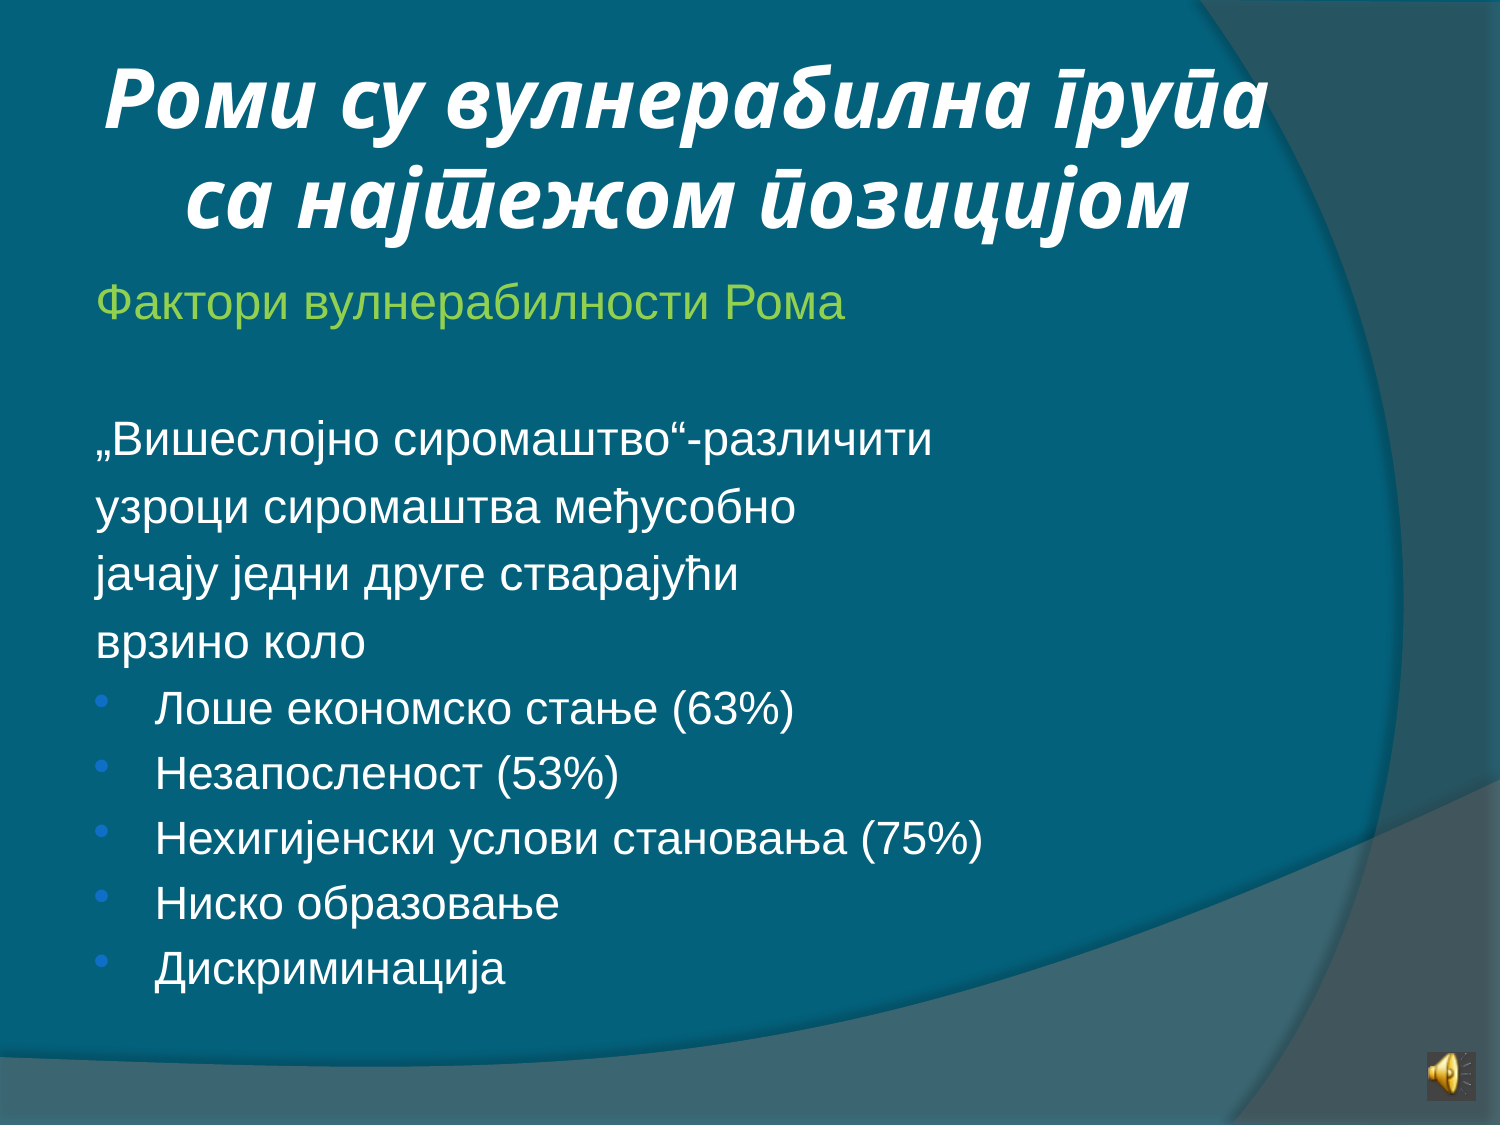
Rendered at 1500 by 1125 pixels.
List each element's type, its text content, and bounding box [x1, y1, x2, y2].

picture [272, 83, 315, 128]
list Фактори вулнерабилности Рома „Вишеслојно сиромаштво“-различити узроци сиромаштва међусобно јачају једни друге стварајући врзино коло Лоше економско стање (63%) Незапосленост (53%) Нехигијенски услови становања (75%) Ниско образовање Дискриминација [75, 262, 1300, 1005]
picture [682, 82, 727, 137]
picture [1175, 83, 1218, 128]
picture [1056, 83, 1075, 127]
picture [343, 82, 379, 128]
picture [640, 82, 680, 128]
picture [878, 82, 928, 128]
picture [448, 82, 489, 128]
picture [1059, 69, 1084, 77]
picture [934, 83, 980, 127]
picture [1132, 83, 1173, 137]
picture [1224, 82, 1264, 128]
picture [835, 83, 878, 128]
title Роми су вулнерабилна група са најтежом позицијом [75, 137, 1300, 233]
picture [784, 65, 830, 128]
picture [986, 82, 1029, 128]
picture [982, 233, 994, 244]
picture [497, 83, 538, 137]
picture [735, 82, 778, 128]
picture [384, 83, 425, 137]
picture [158, 82, 199, 128]
picture [106, 69, 154, 127]
picture [587, 83, 633, 127]
picture [386, 233, 408, 247]
picture [1189, 69, 1214, 77]
picture [206, 83, 266, 127]
picture [1078, 82, 1123, 137]
picture [531, 82, 581, 128]
picture [1426, 1051, 1477, 1102]
picture [1041, 233, 1063, 247]
